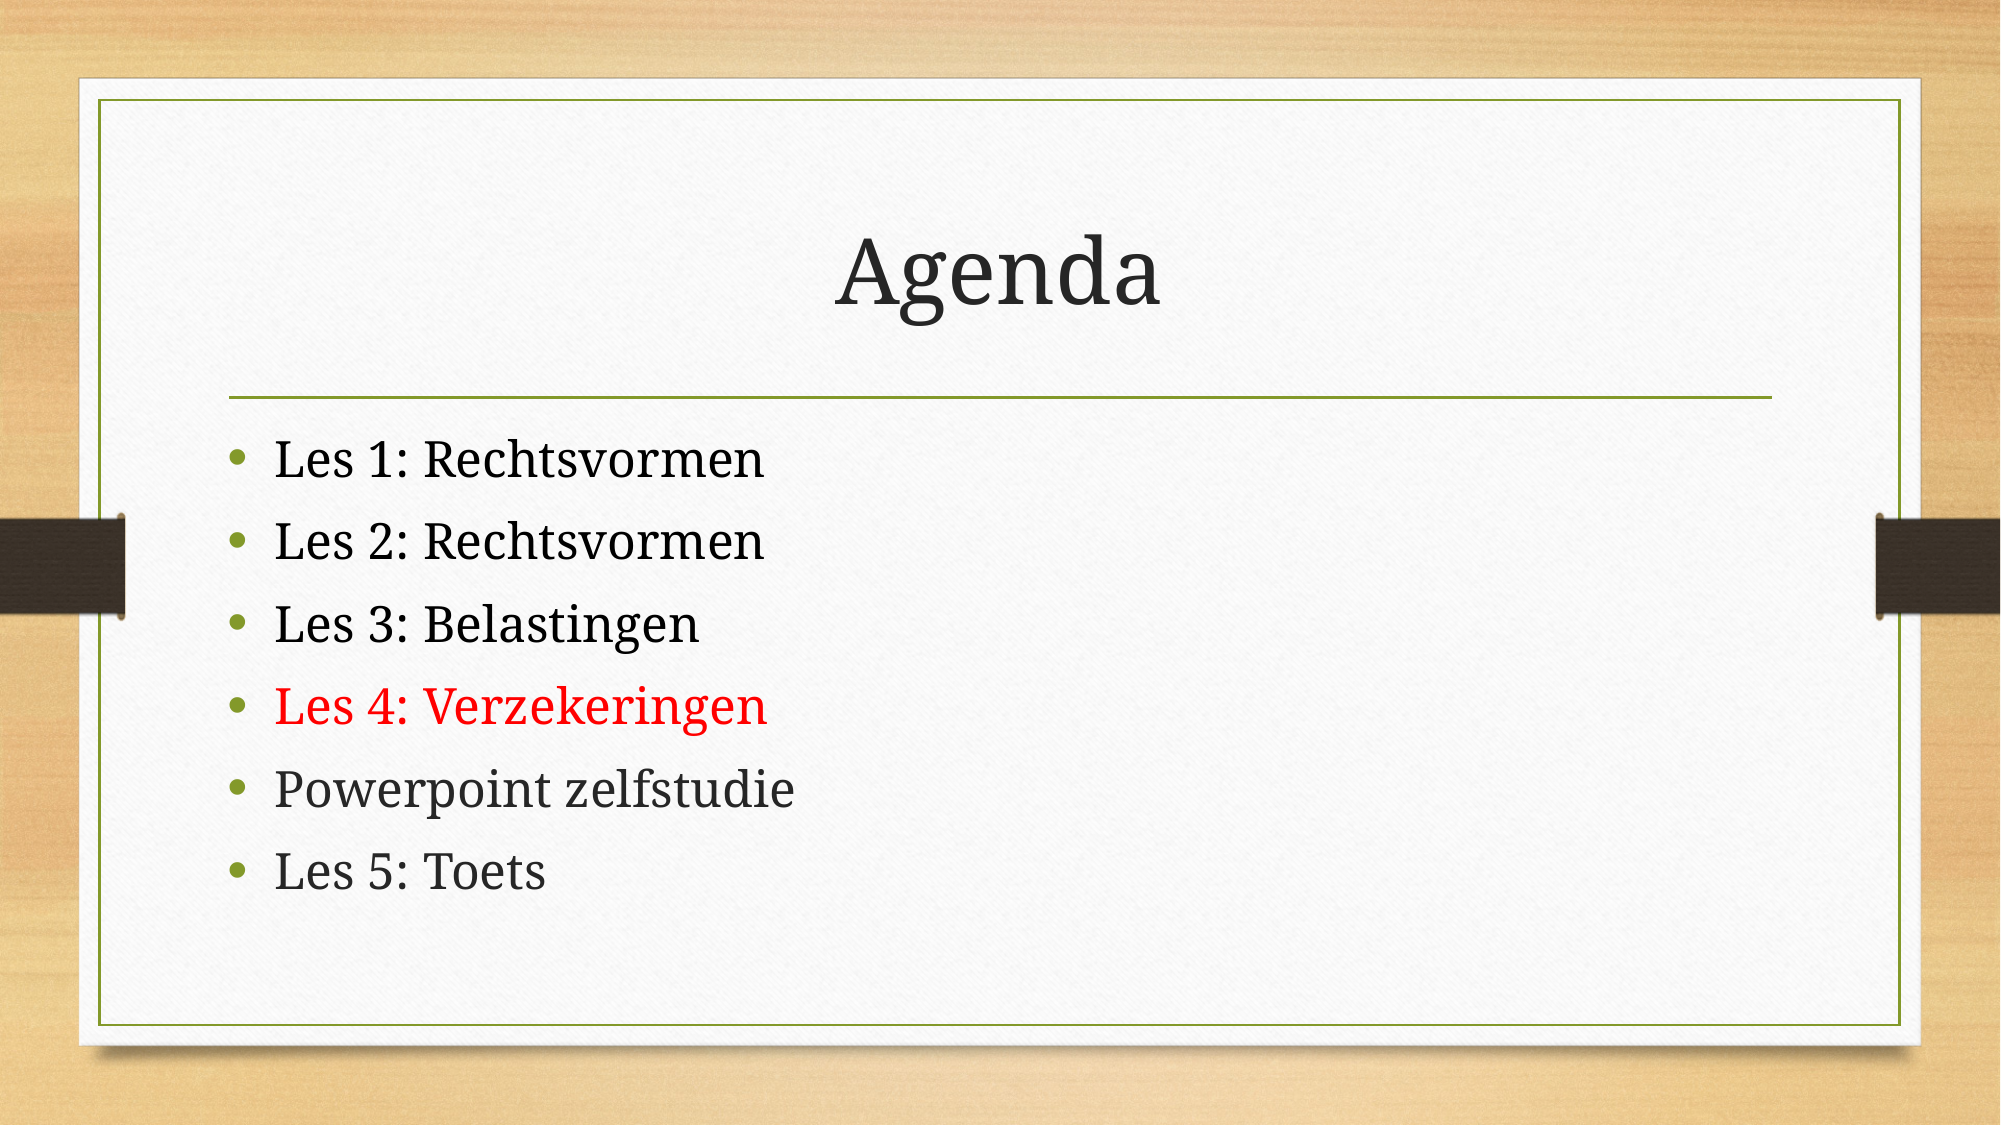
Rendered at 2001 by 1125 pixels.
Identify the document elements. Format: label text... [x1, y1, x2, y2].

list Les 1: Rechtsvormen Les 2: Rechtsvormen Les 3: Belastingen Les 4: Verzekeringen Powerpoint zelfstudie Les 5: Toets [212, 419, 1788, 964]
picture [0, 0, 2001, 1125]
title Agenda [212, 161, 1788, 375]
